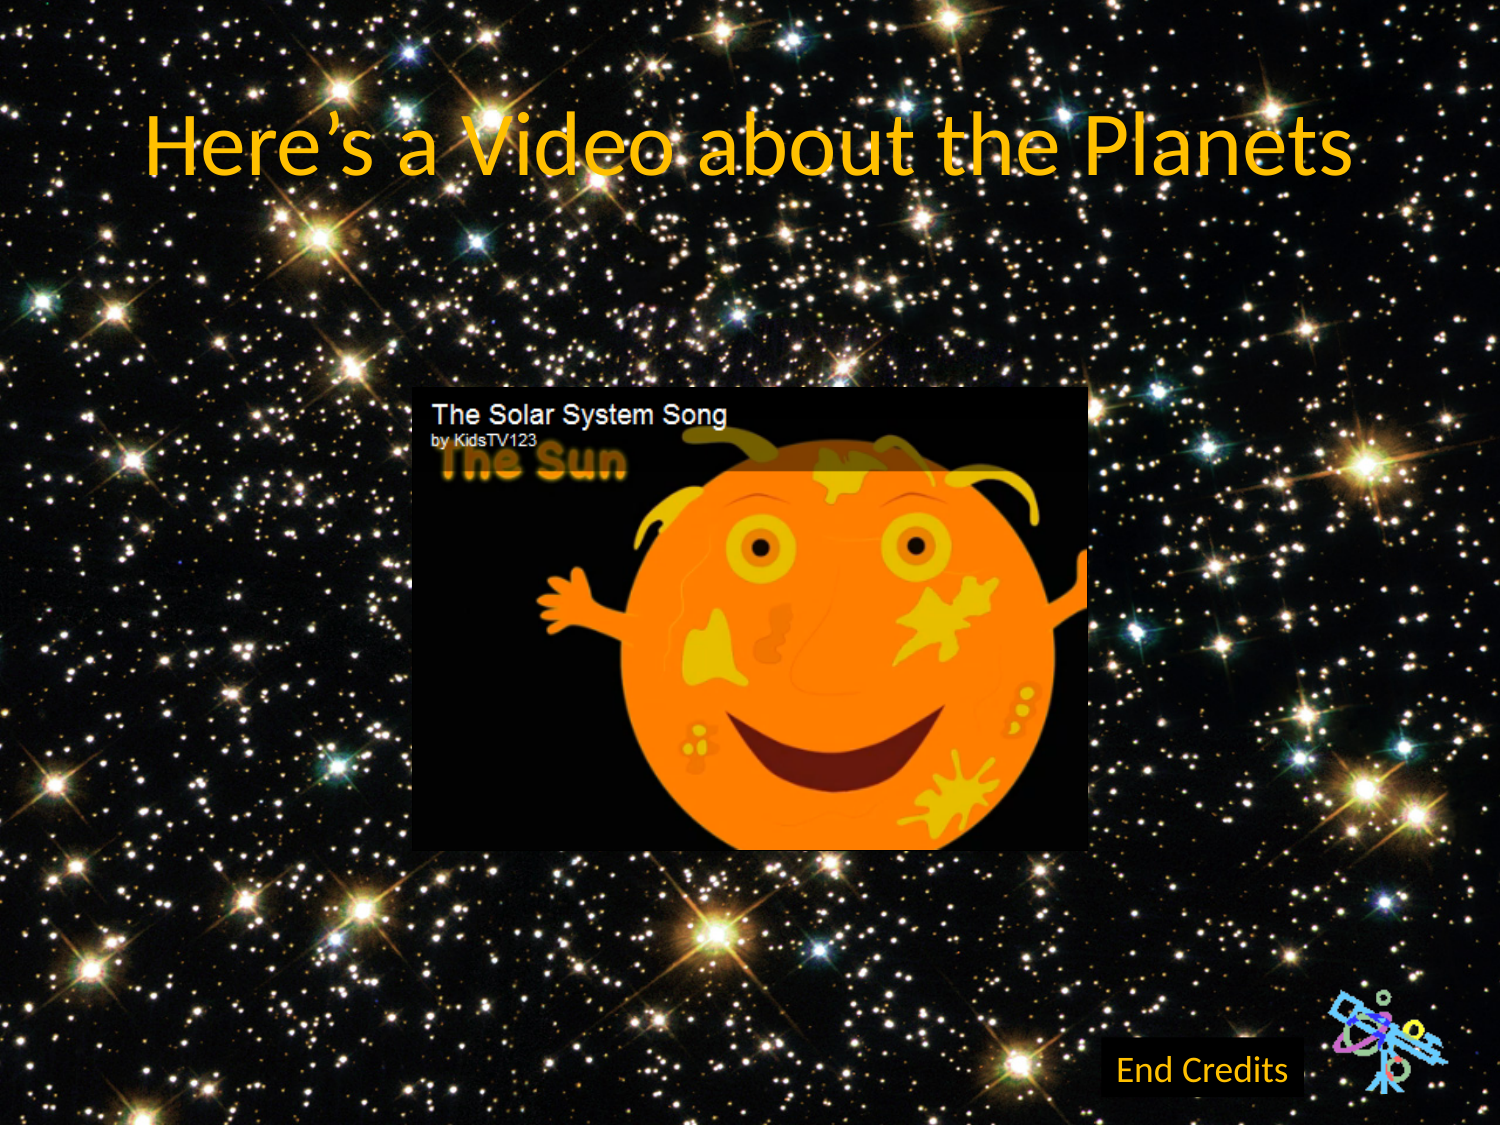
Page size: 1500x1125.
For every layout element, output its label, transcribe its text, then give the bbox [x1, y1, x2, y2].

picture [0, 0, 1500, 1125]
title Here’s a Video about the Planets [75, 45, 1425, 233]
text_box End Credits [1101, 1037, 1304, 1098]
